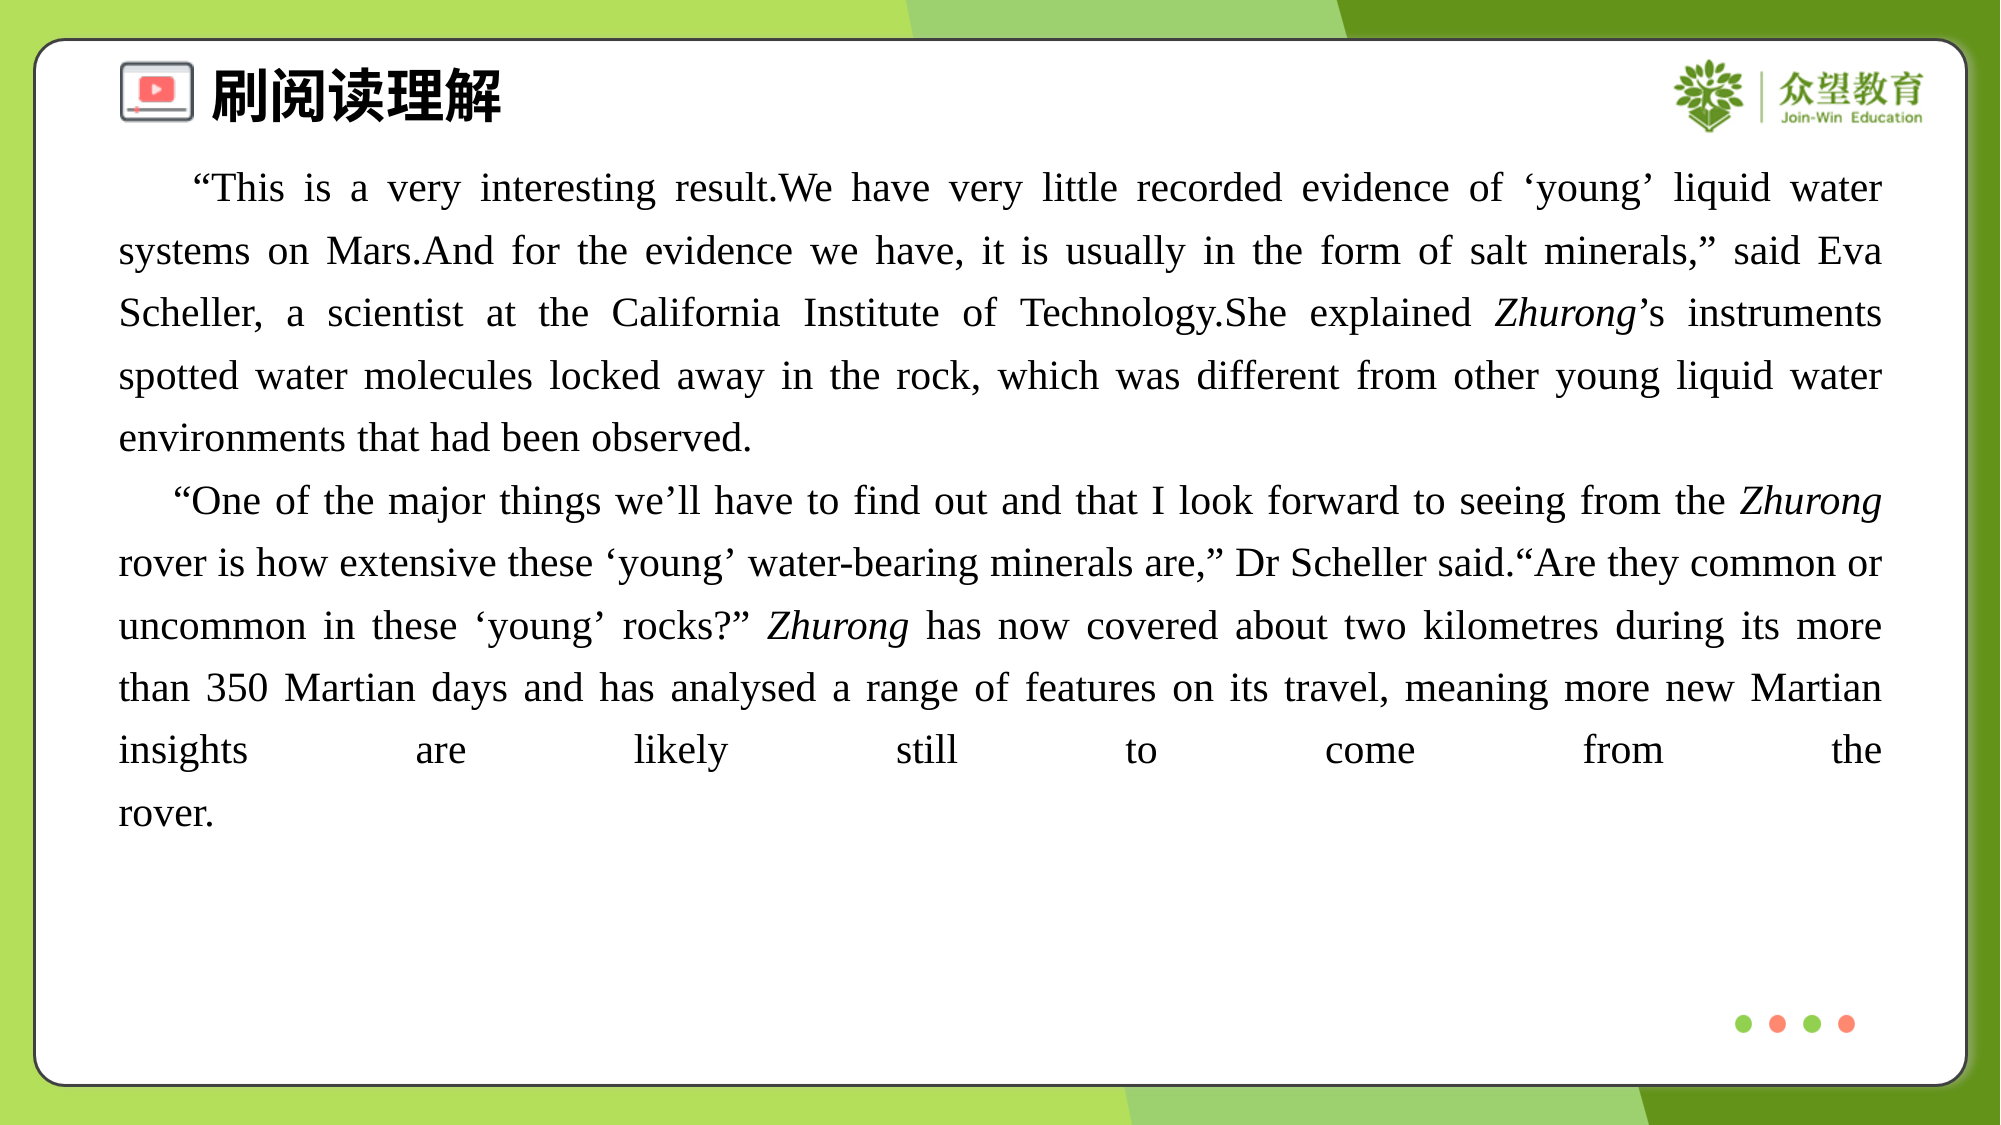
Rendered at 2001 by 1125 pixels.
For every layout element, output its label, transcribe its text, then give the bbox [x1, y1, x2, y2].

text_box “This is a very interesting result.We have very little recorded evidence of ‘young’ liquid water systems on Mars.And for the evidence we have, it is usually in the form of salt minerals,” said Eva Scheller, a scientist at the California Institute of Technology.She explained Zhurong’s instruments spotted water molecules locked away in the rock, which was different from other young liquid water environments that had been observed. “One of the major things we’ll have to find out and that I look forward to seeing from the Zhurong rover is how extensive these ‘young’ water-bearing minerals are,” Dr Scheller said.“Are they common or uncommon in these ‘young’ rocks?” Zhurong has now covered about two kilometres during its more than 350 Martian days and has analysed a range of features on its travel, meaning more new Martian insights are likely still to come from the rover.#1.4 [118, 147, 1883, 767]
picture [0, 0, 2000, 1125]
